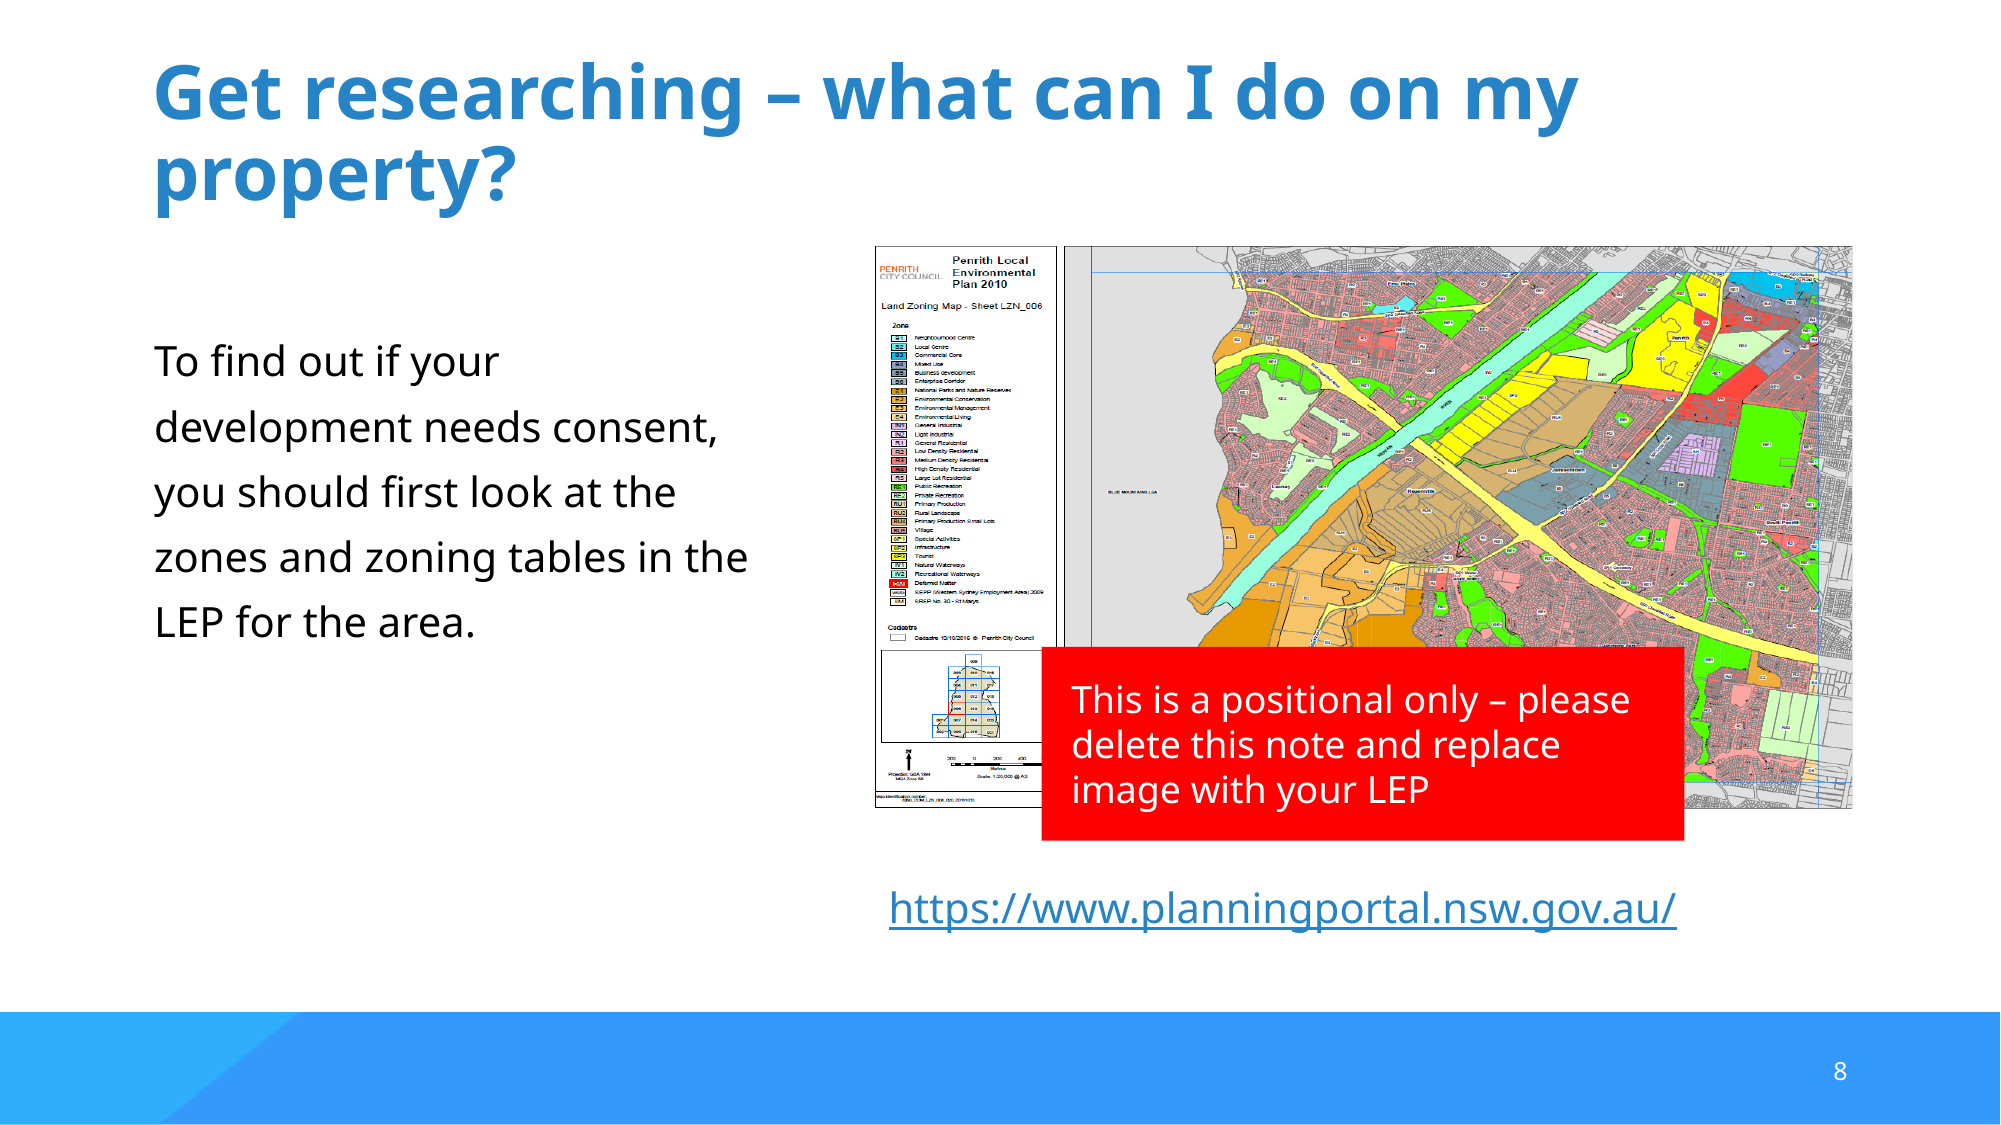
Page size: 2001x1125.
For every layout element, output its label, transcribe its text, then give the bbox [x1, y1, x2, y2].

picture [0, 1012, 2000, 1125]
text_box https://www.planningportal.nsw.gov.au/ [873, 874, 1743, 947]
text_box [873, 246, 1853, 842]
slide_number 8 [1412, 1042, 1863, 1103]
title Get researching – what can I do on my property? [137, 28, 1861, 247]
list To find out if your development needs consent, you should first look at the zones and zoning tables in the LEP for the area. [139, 312, 767, 665]
